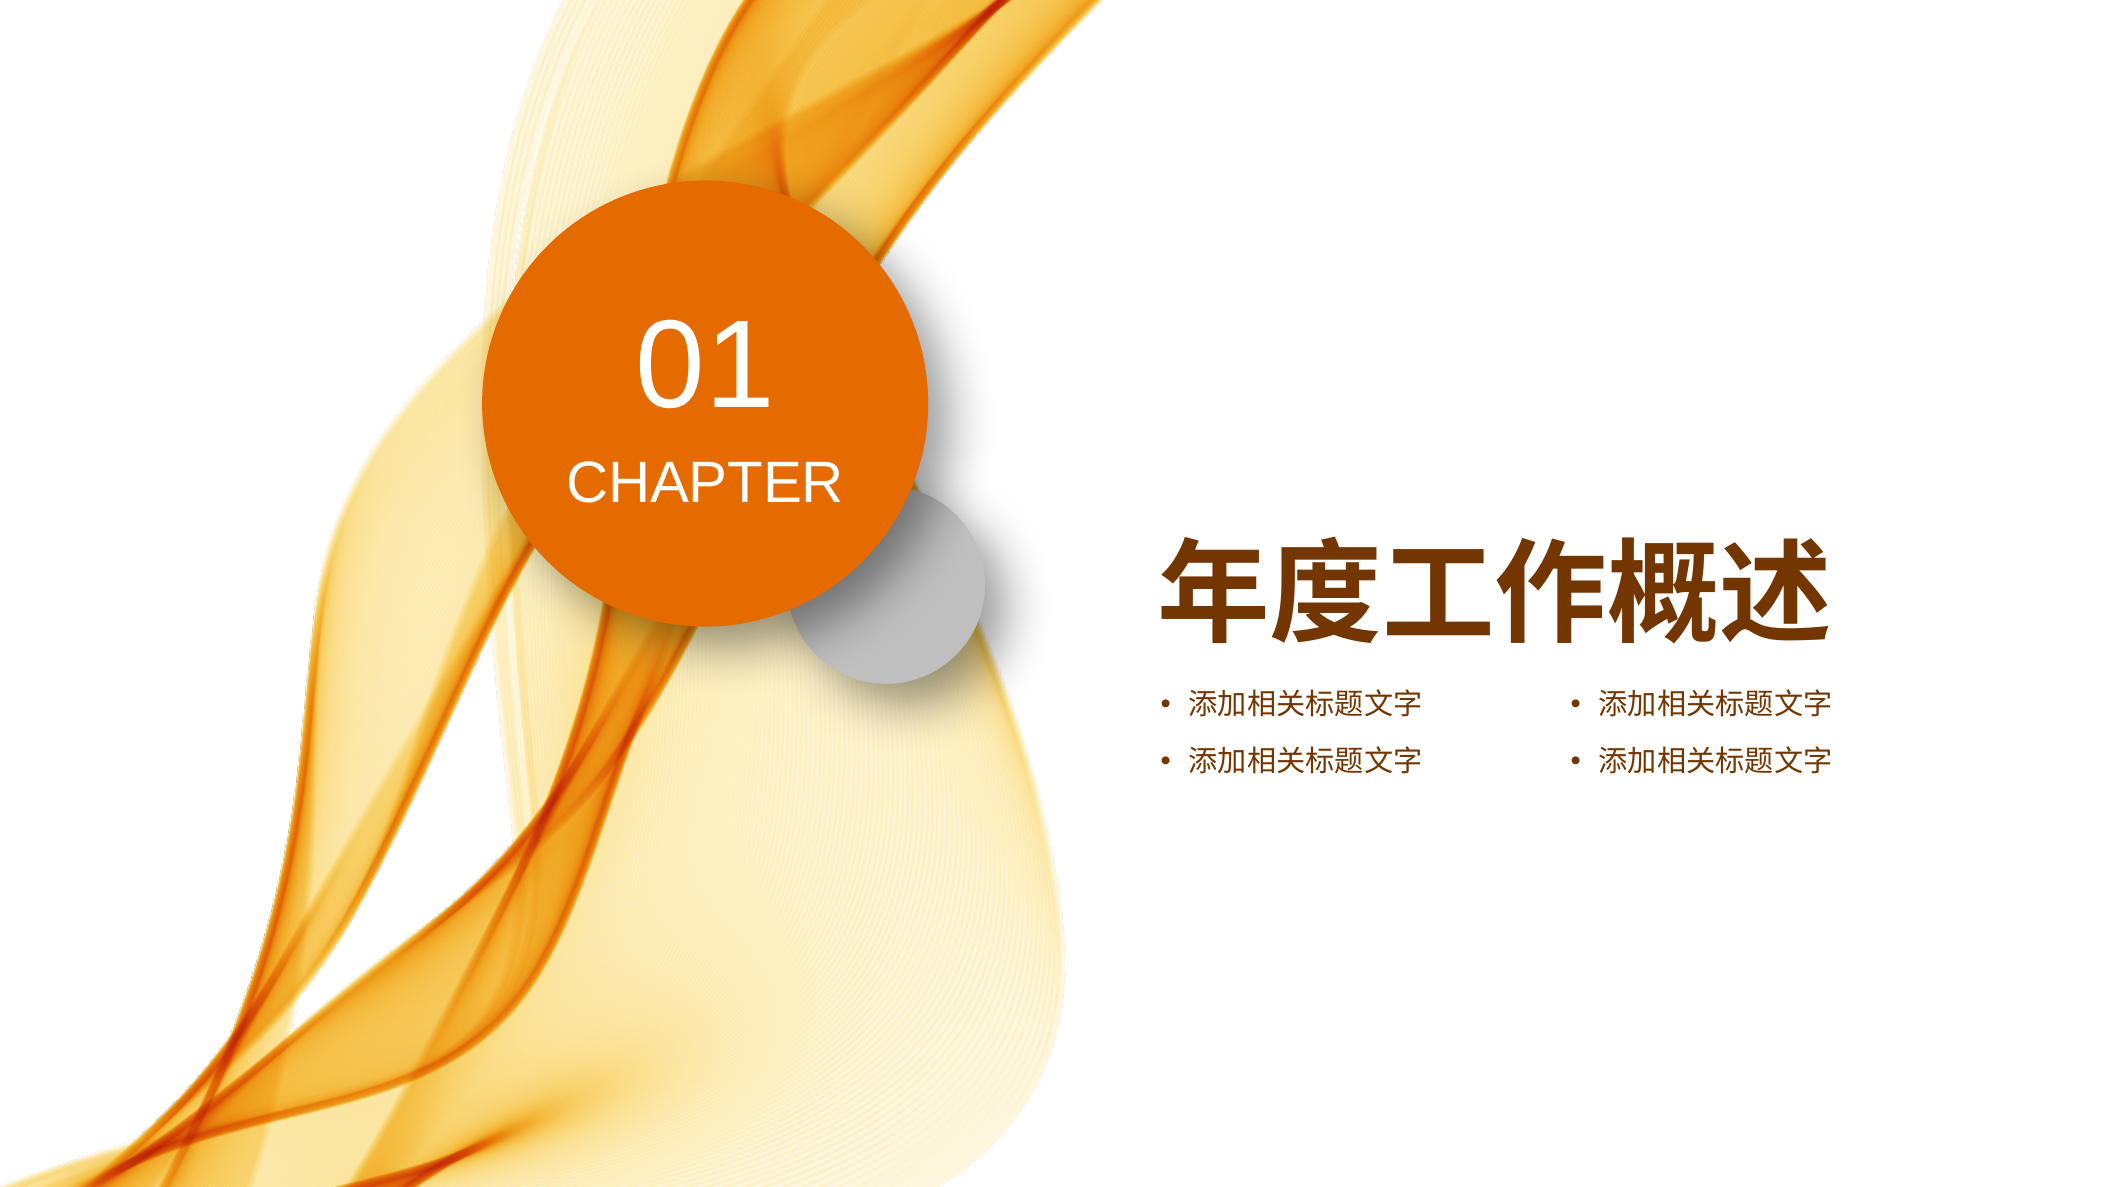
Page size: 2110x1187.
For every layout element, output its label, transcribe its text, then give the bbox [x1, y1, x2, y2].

text_box 添加相关标题文字 [1145, 678, 1446, 728]
picture [0, 0, 1111, 1187]
text_box 添加相关标题文字 [1555, 678, 1856, 728]
text_box 添加相关标题文字 [1145, 735, 1446, 785]
text_box 年度工作概述 [1157, 521, 1894, 657]
text_box 添加相关标题文字 [1555, 735, 1856, 785]
